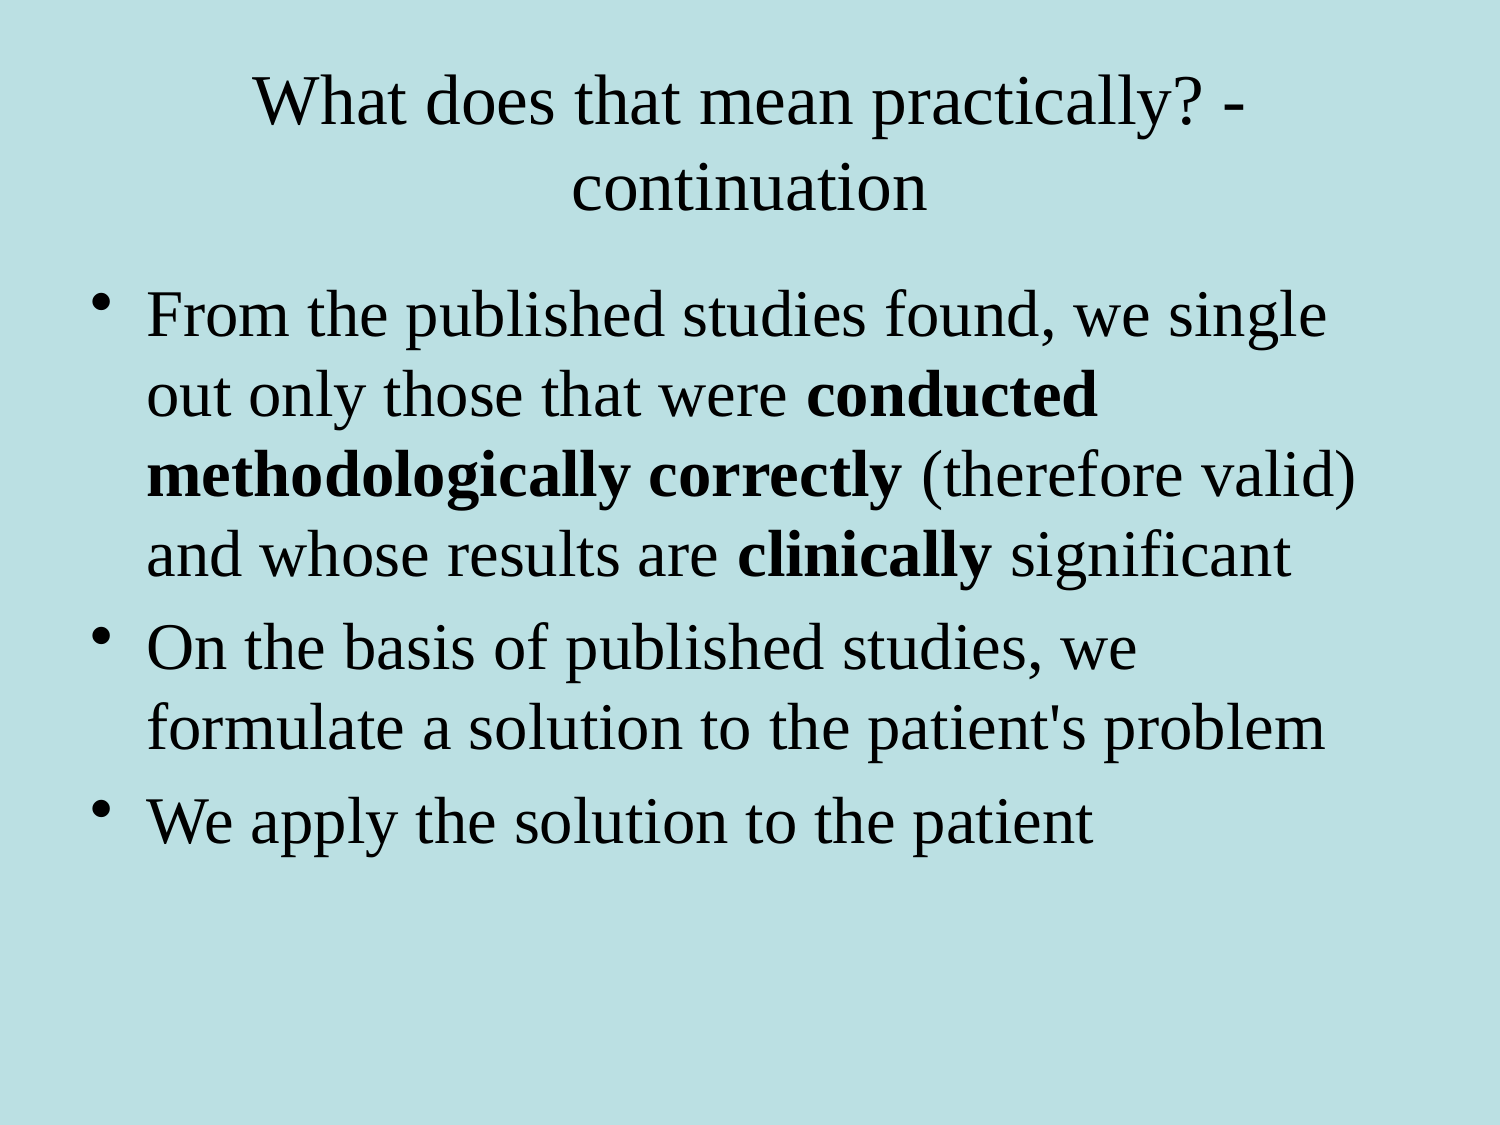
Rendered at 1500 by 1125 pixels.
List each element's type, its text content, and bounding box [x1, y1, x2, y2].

title What does that mean practically? - continuation [75, 45, 1425, 233]
list From the published studies found, we single out only those that were conducted methodologically correctly (therefore valid) and whose results are clinically significant On the basis of published studies, we formulate a solution to the patient's problem We apply the solution to the patient [75, 262, 1425, 1005]
